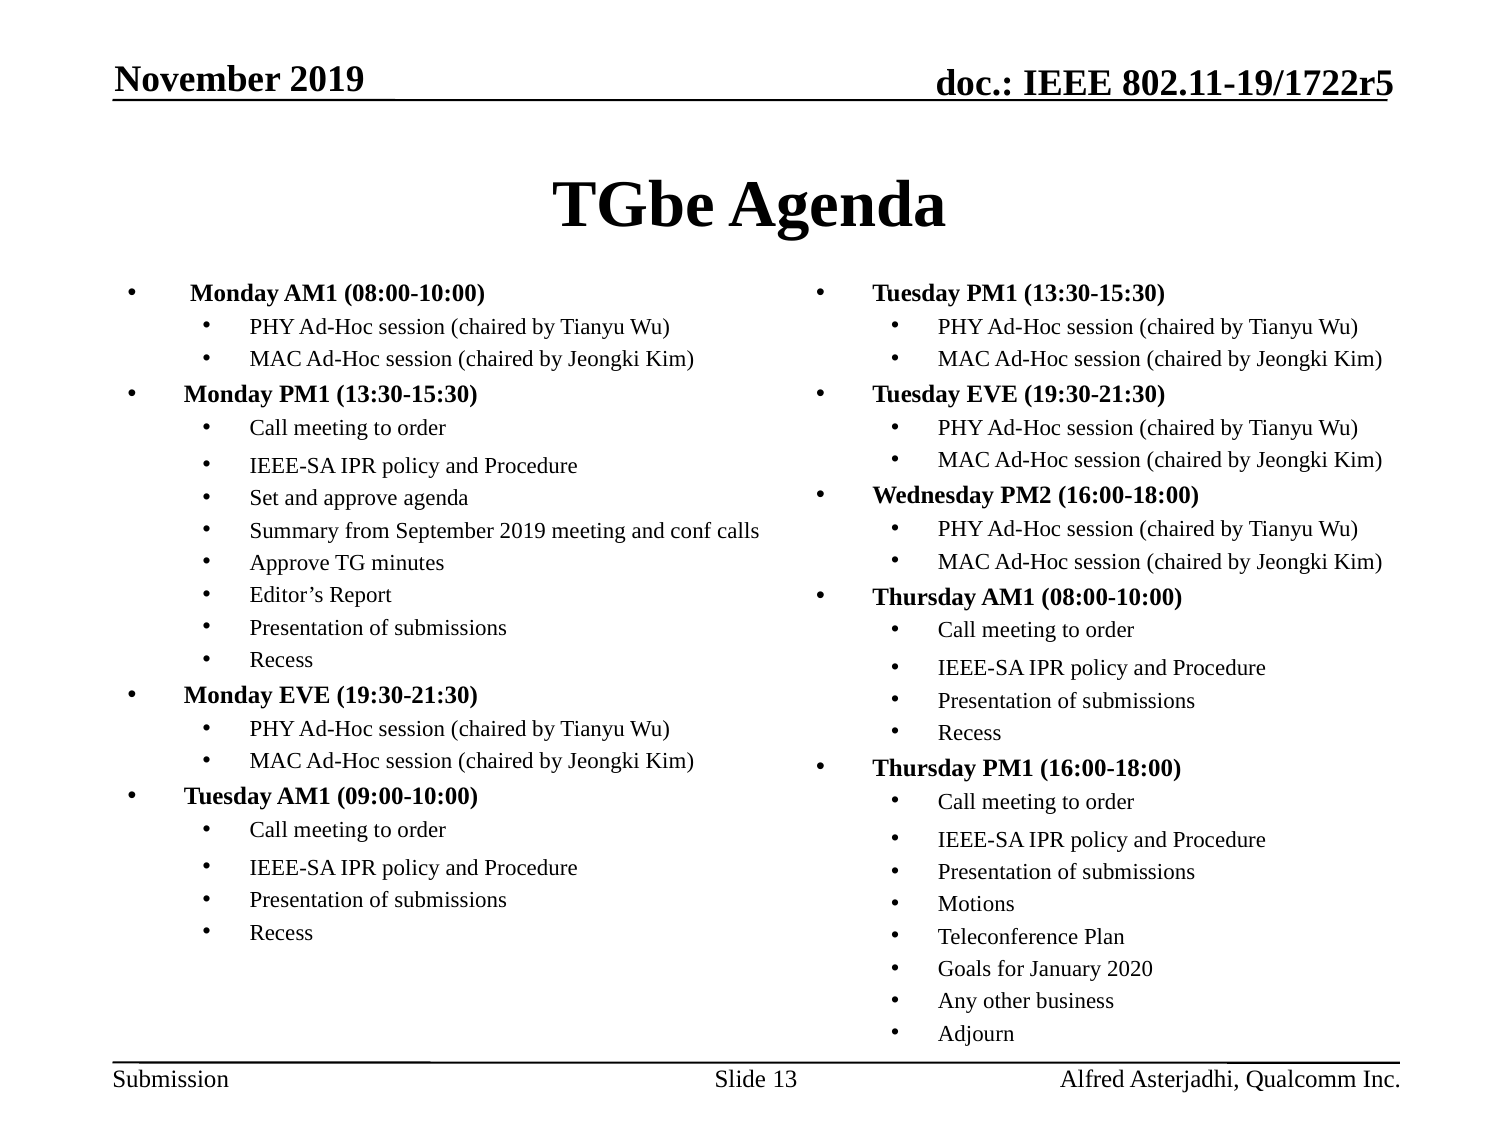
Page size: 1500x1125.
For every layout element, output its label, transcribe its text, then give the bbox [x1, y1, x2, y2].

list Monday AM1 (08:00-10:00) PHY Ad-Hoc session (chaired by Tianyu Wu) MAC Ad-Hoc session (chaired by Jeongki Kim) Monday PM1 (13:30-15:30) Call meeting to order IEEE-SA IPR policy and Procedure Set and approve agenda Summary from September 2019 meeting and conf calls Approve TG minutes Editor’s Report Presentation of submissions Recess Monday EVE (19:30-21:30) PHY Ad-Hoc session (chaired by Tianyu Wu) MAC Ad-Hoc session (chaired by Jeongki Kim) Tuesday AM1 (09:00-10:00) Call meeting to order IEEE-SA IPR policy and Procedure Presentation of submissions Recess [112, 274, 813, 1056]
text_box Tuesday PM1 (13:30-15:30) PHY Ad-Hoc session (chaired by Tianyu Wu) MAC Ad-Hoc session (chaired by Jeongki Kim) Tuesday EVE (19:30-21:30) PHY Ad-Hoc session (chaired by Tianyu Wu) MAC Ad-Hoc session (chaired by Jeongki Kim) Wednesday PM2 (16:00-18:00) PHY Ad-Hoc session (chaired by Tianyu Wu) MAC Ad-Hoc session (chaired by Jeongki Kim) Thursday AM1 (08:00-10:00) Call meeting to order IEEE-SA IPR policy and Procedure Presentation of submissions Recess Thursday PM1 (16:00-18:00) Call meeting to order IEEE-SA IPR policy and Procedure Presentation of submissions Motions Teleconference Plan Goals for January 2020 Any other business Adjourn [800, 275, 1402, 1063]
slide_number Slide 13 [712, 1061, 800, 1123]
footer Alfred Asterjadhi, Qualcomm Inc. [878, 1063, 1402, 1093]
title TGbe Agenda [112, 112, 1388, 275]
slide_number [114, 54, 423, 100]
